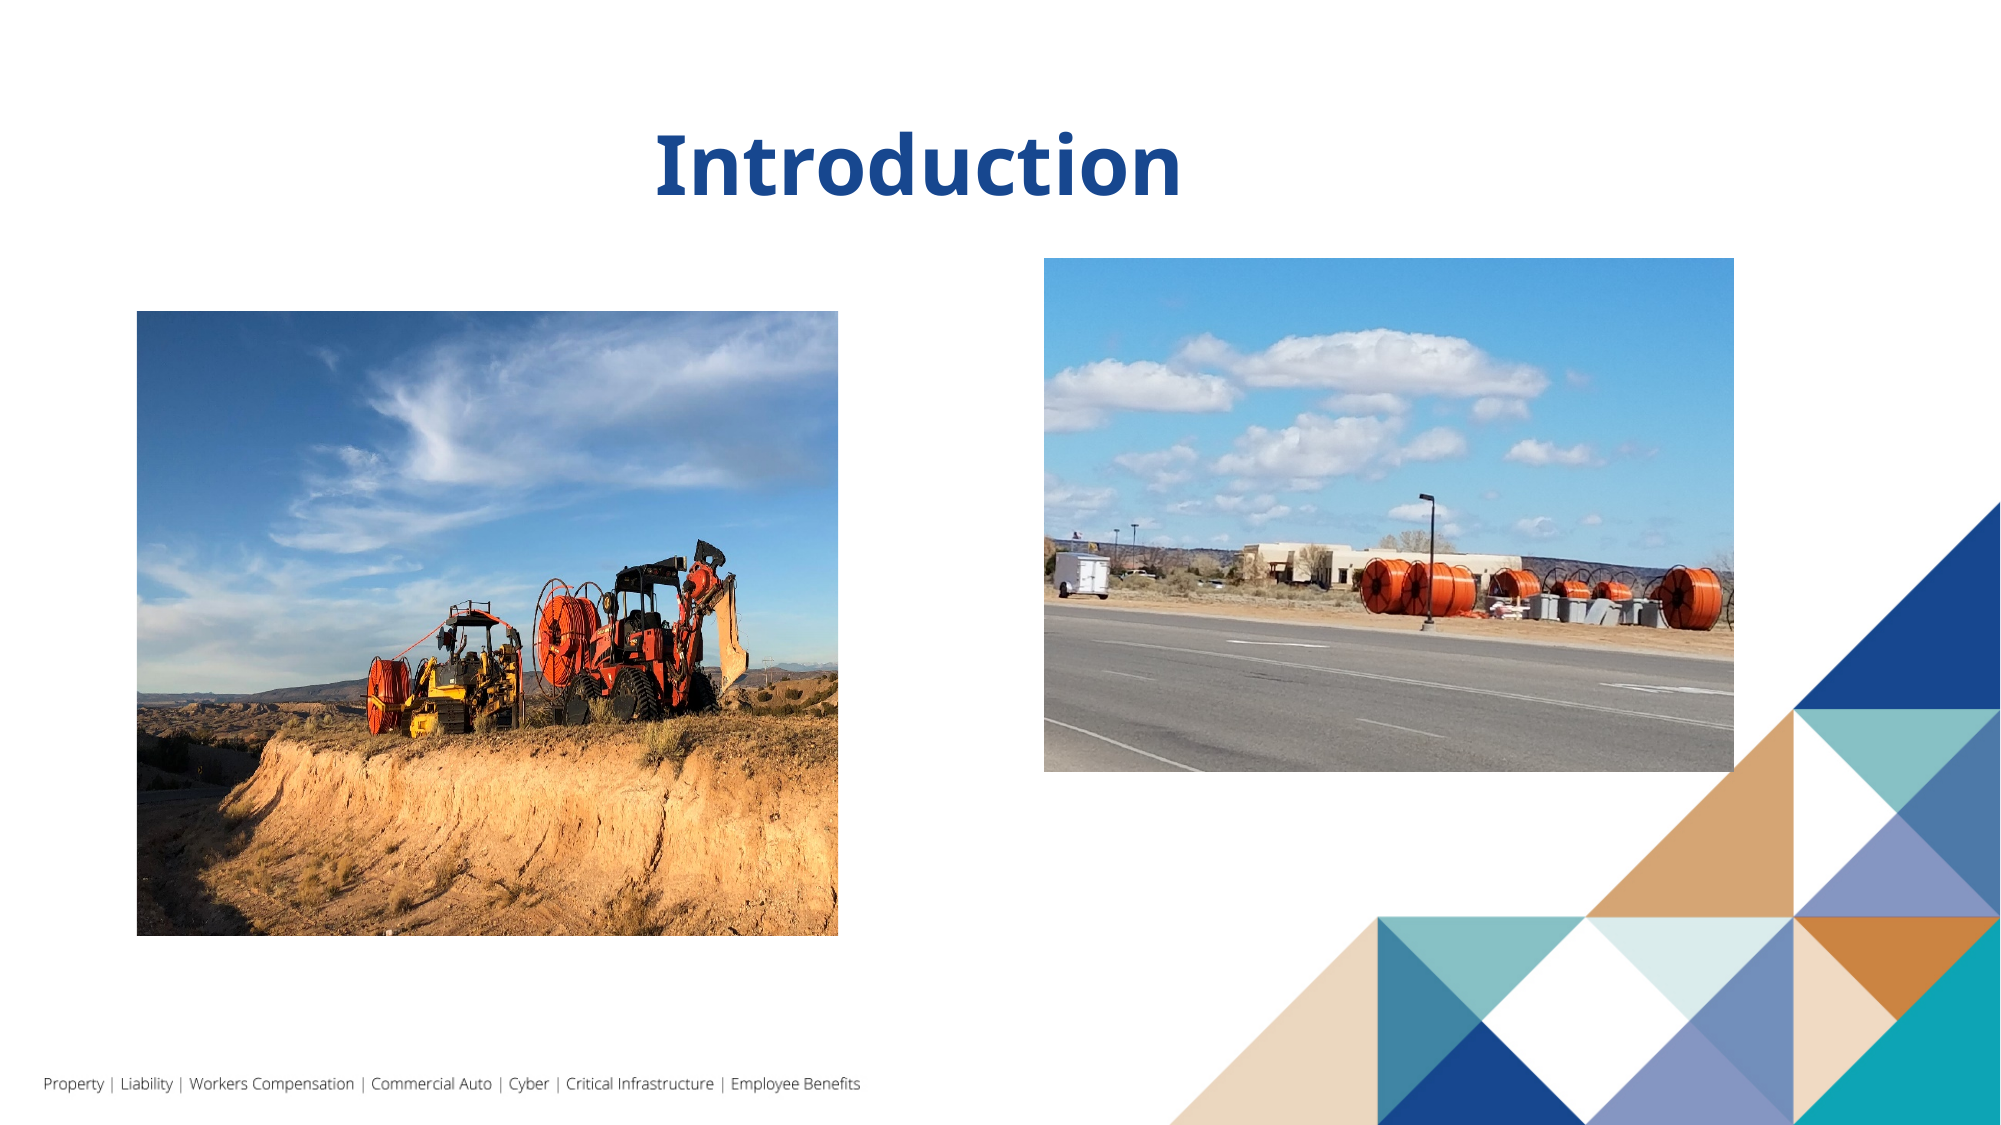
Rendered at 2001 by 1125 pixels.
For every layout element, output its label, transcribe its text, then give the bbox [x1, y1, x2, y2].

title Introduction [58, 59, 1784, 278]
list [1044, 258, 1734, 773]
picture [0, 0, 2001, 1125]
